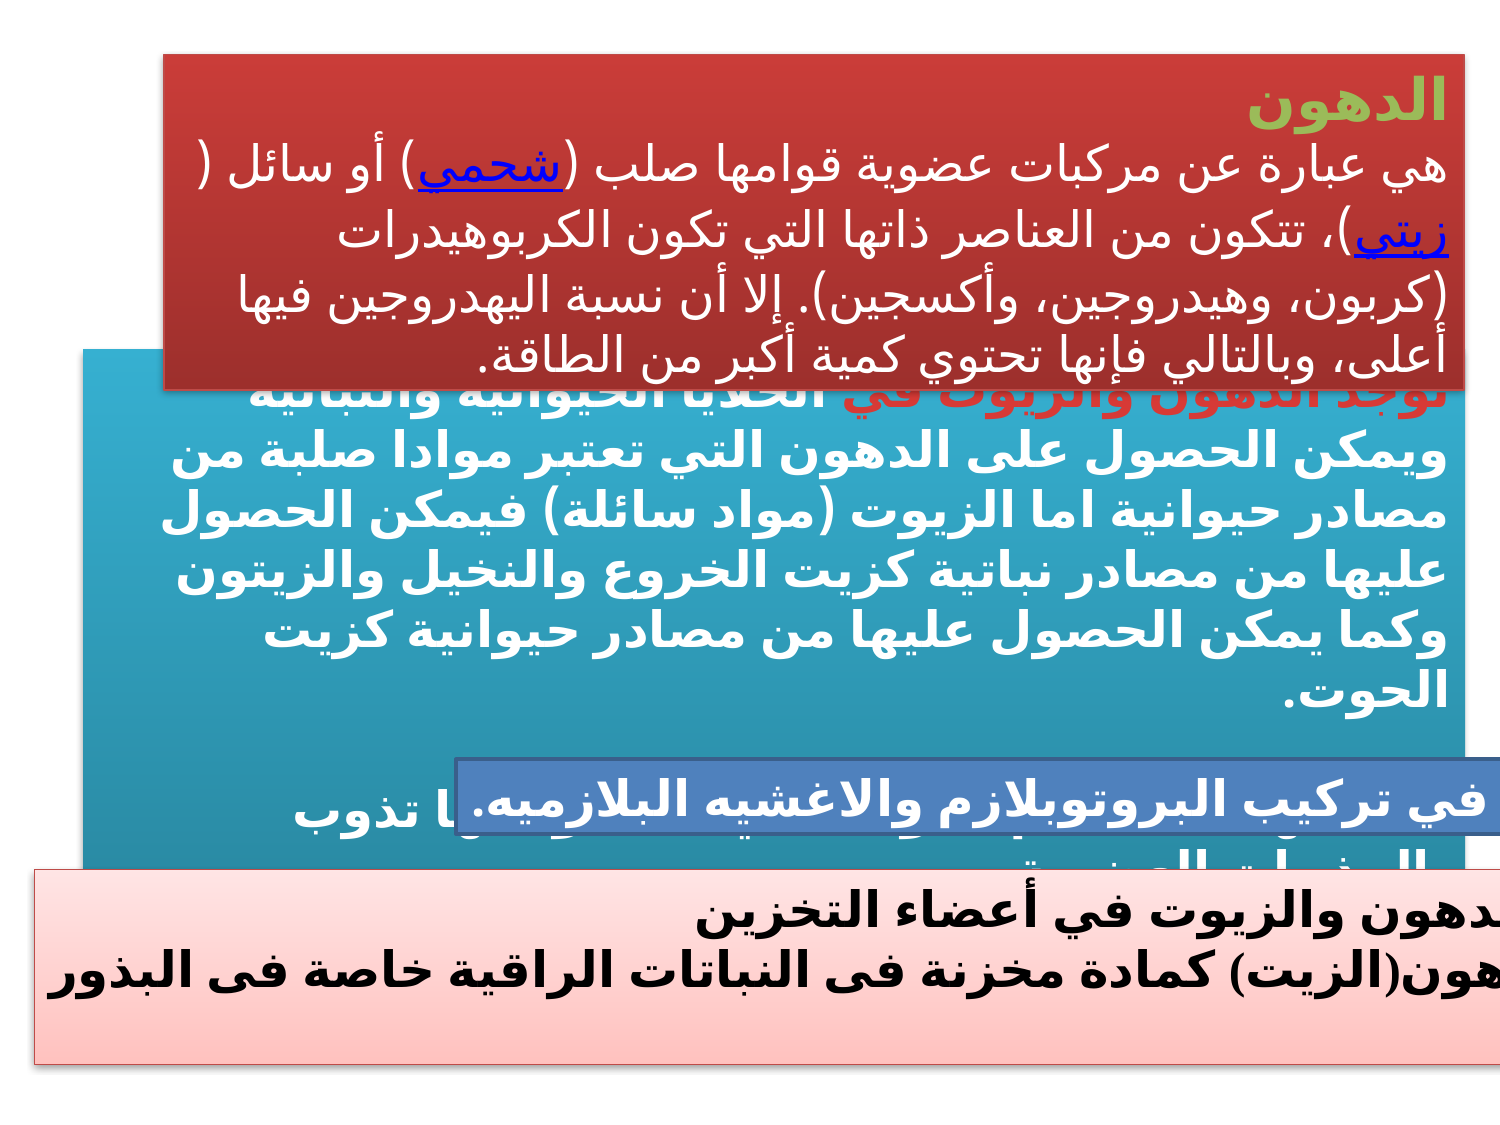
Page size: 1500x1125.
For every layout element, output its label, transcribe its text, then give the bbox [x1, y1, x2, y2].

text_box يتراكم الدهون والزيوت في أعضاء التخزين توجد الدهون(الزيت) كمادة مخزنة فى النباتات الراقية خاصة فى البذور [34, 869, 1500, 1065]
text_box الدهون هي عبارة عن مركبات عضوية قوامها صلب (شحمي) أو سائل (زيتي)، تتكون من العناصر ذاتها التي تكون الكربوهيدرات (كربون، وهيدروجين، وأكسجين). إلا أن نسبة اليهدروجين فيها أعلى، وبالتالي فإنها تحتوي كمية أكبر من الطاقة. [163, 54, 1465, 391]
text_box توجد الدهون والزيوت في الخلايا الحيوانية والنباتية ويمكن الحصول على الدهون التي تعتبر موادا صلبة من مصادر حيوانية اما الزيوت (مواد سائلة) فيمكن الحصول عليها من مصادر نباتية كزيت الخروع والنخيل والزيتون وكما يمكن الحصول عليها من مصادر حيوانية كزيت الحوت. - تجمعها صفة عدم الذوبان في الماء ولكنها تذوب بالمذيبات العضوية . [83, 349, 1466, 867]
text_box تدخل في تركيب البروتوبلازم والاغشيه البلازميه. [454, 757, 1500, 836]
